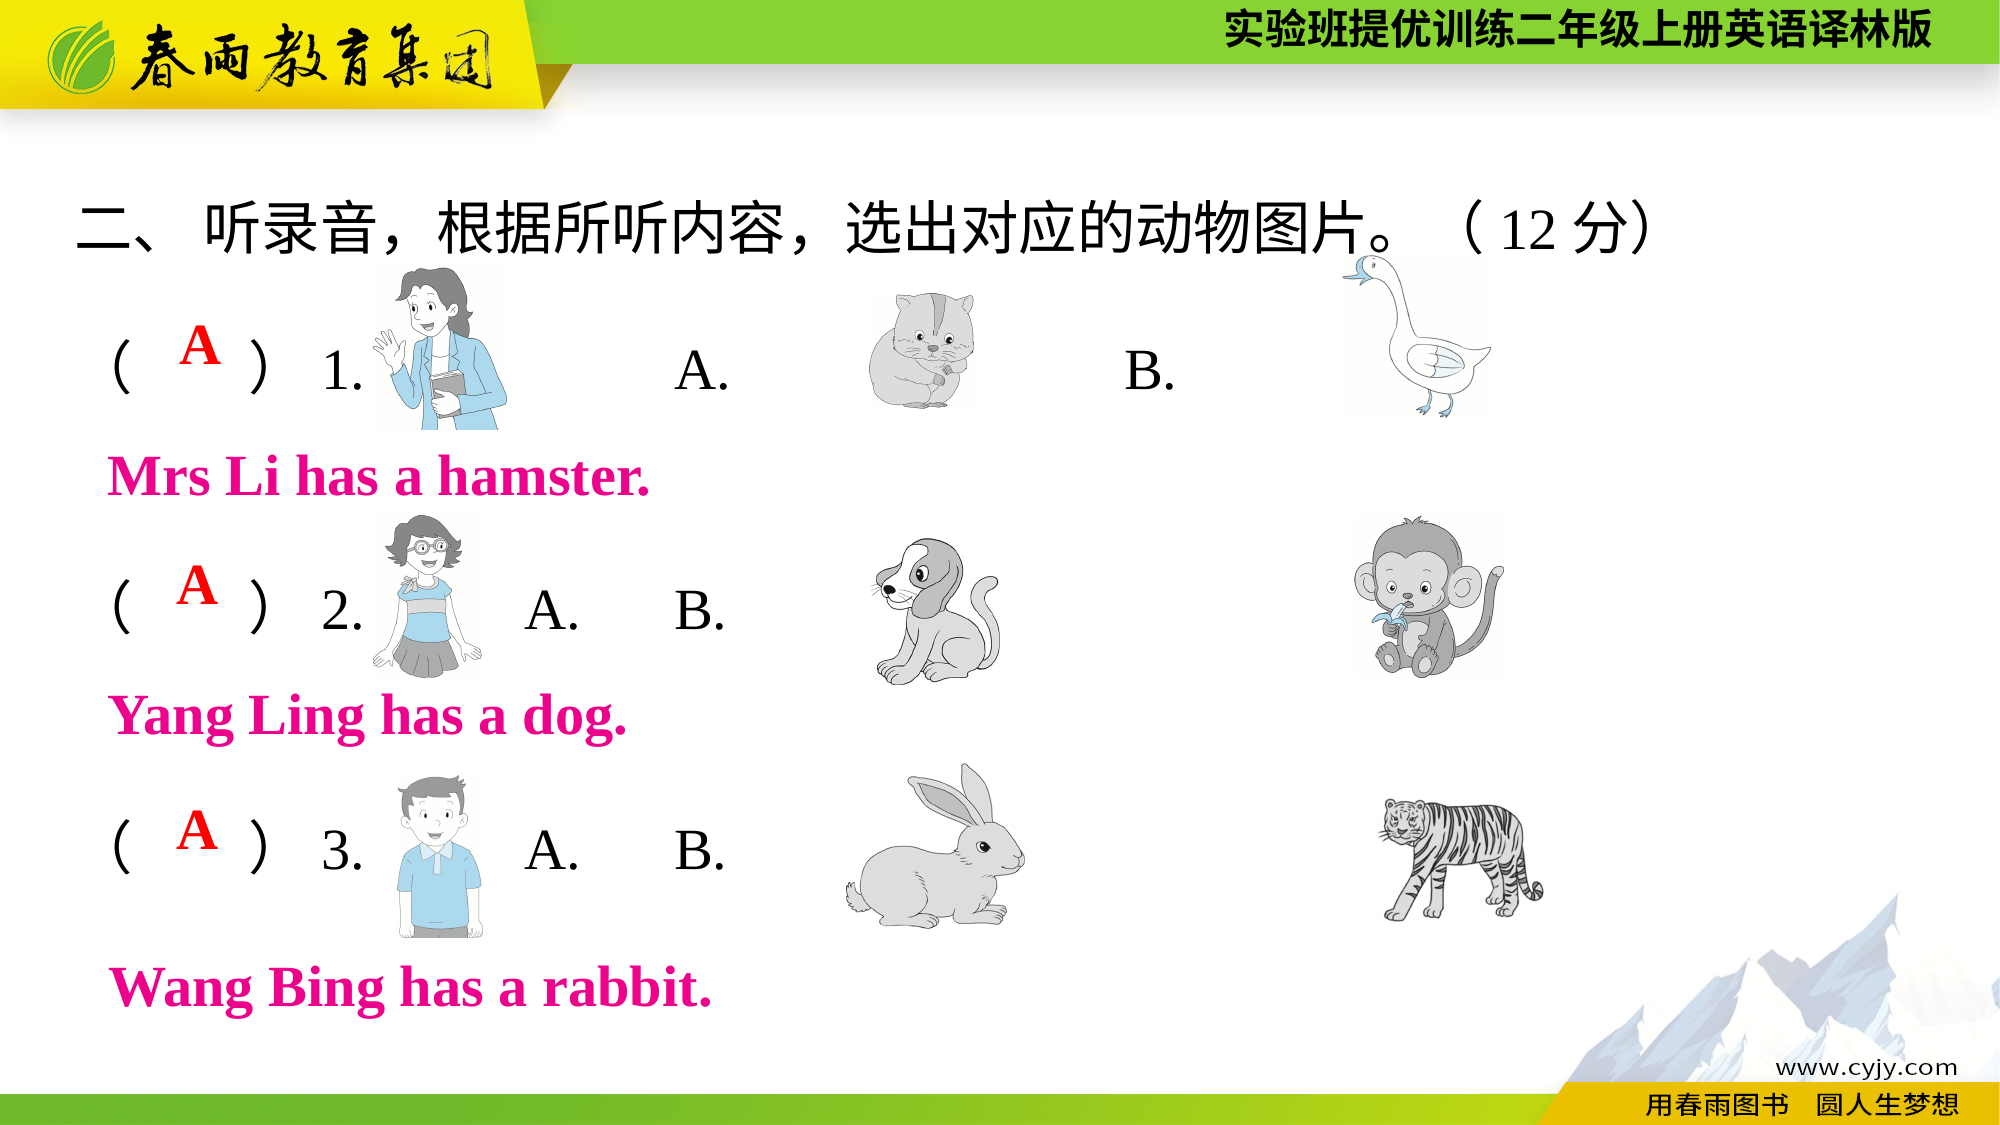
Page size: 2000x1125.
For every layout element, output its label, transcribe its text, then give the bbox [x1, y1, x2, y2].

text_box Yang Ling has a dog. [93, 668, 644, 754]
text_box A [164, 298, 237, 384]
text_box A [161, 783, 234, 869]
text_box Wang Bing has a rabbit. [93, 940, 728, 1026]
picture [0, 0, 2000, 1125]
list 二、 听录音，根据所听内容，选出对应的动物图片。（12分） （ ）1. A. B. （ ）2. A. B. （ ）3. A. B. [59, 113, 1944, 897]
text_box Mrs Li has a hamster. [93, 429, 667, 515]
text_box A [161, 538, 234, 624]
